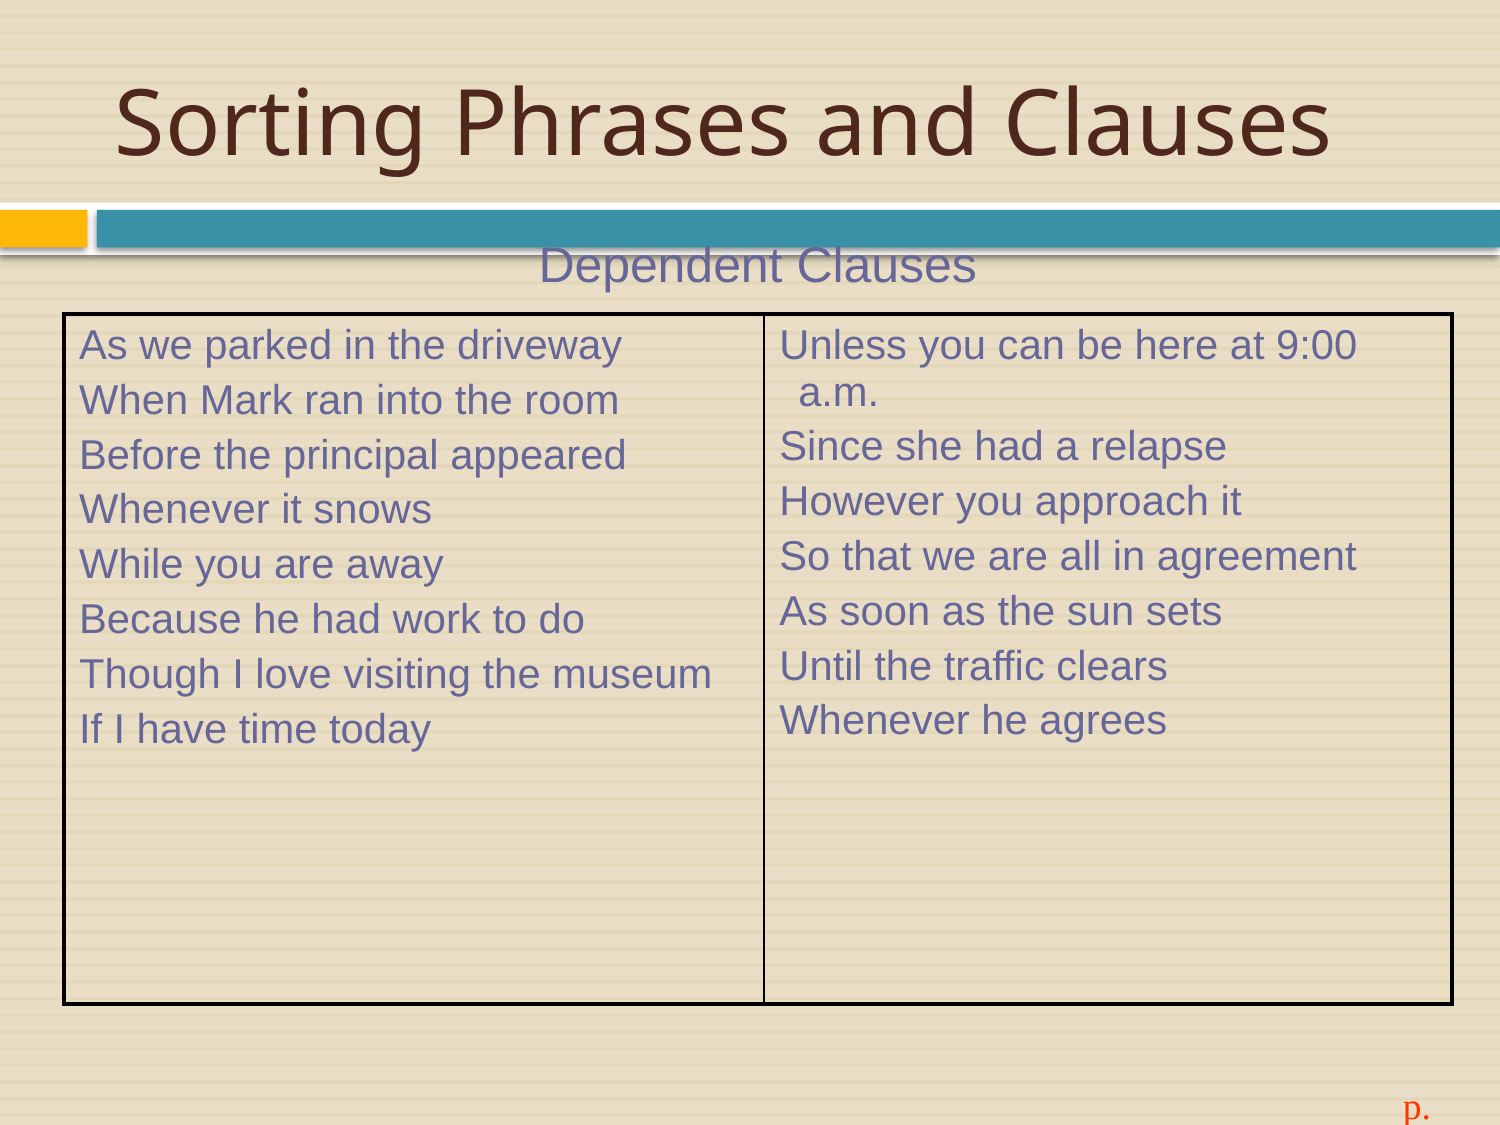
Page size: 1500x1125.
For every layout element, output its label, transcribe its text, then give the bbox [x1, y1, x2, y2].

title Sorting Phrases and Clauses [99, 37, 1438, 201]
text_box p. 115 [1388, 1075, 1500, 1125]
table_header As we parked in the driveway When Mark ran into the room Before the principal appeared Whenever it snows While you are away Because he had work to do Though I love visiting the museum If I have time today [66, 316, 763, 1002]
table_header Unless you can be here at 9:00 a.m. Since she had a relapse However you approach it So that we are all in agreement As soon as the sun sets Until the traffic clears Whenever he agrees [765, 316, 1450, 1002]
text_box Dependent Clauses [387, 224, 1129, 300]
